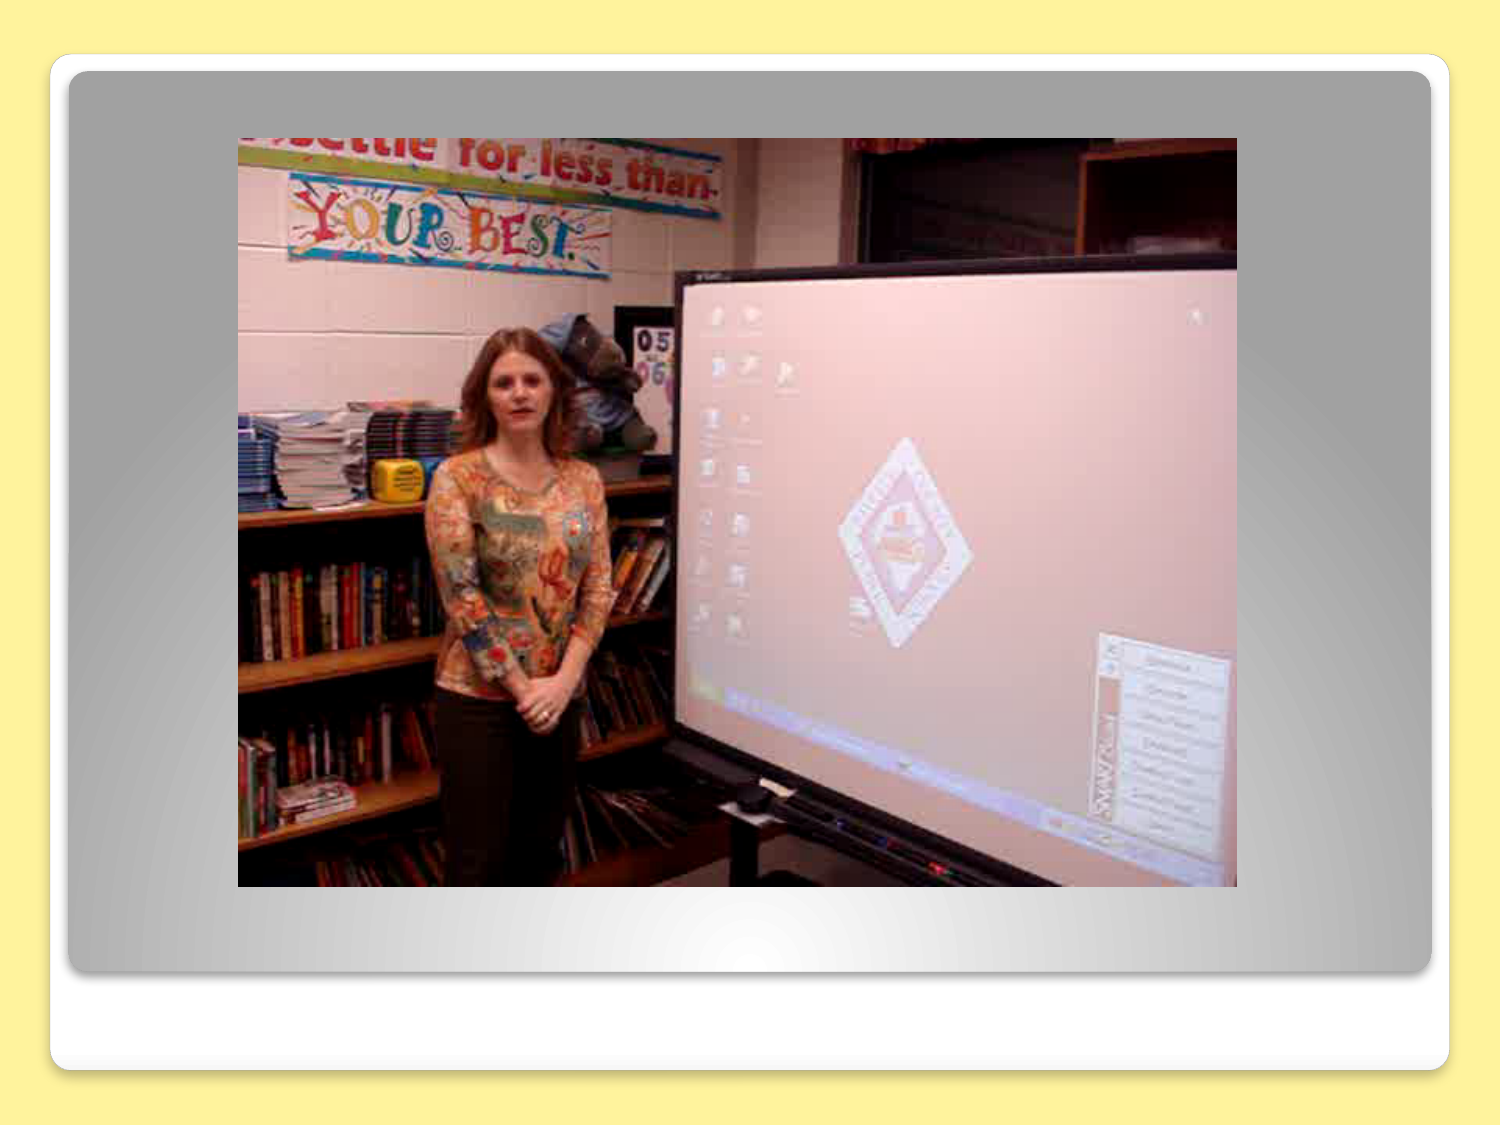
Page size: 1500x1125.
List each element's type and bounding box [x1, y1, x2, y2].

list [237, 137, 1238, 888]
